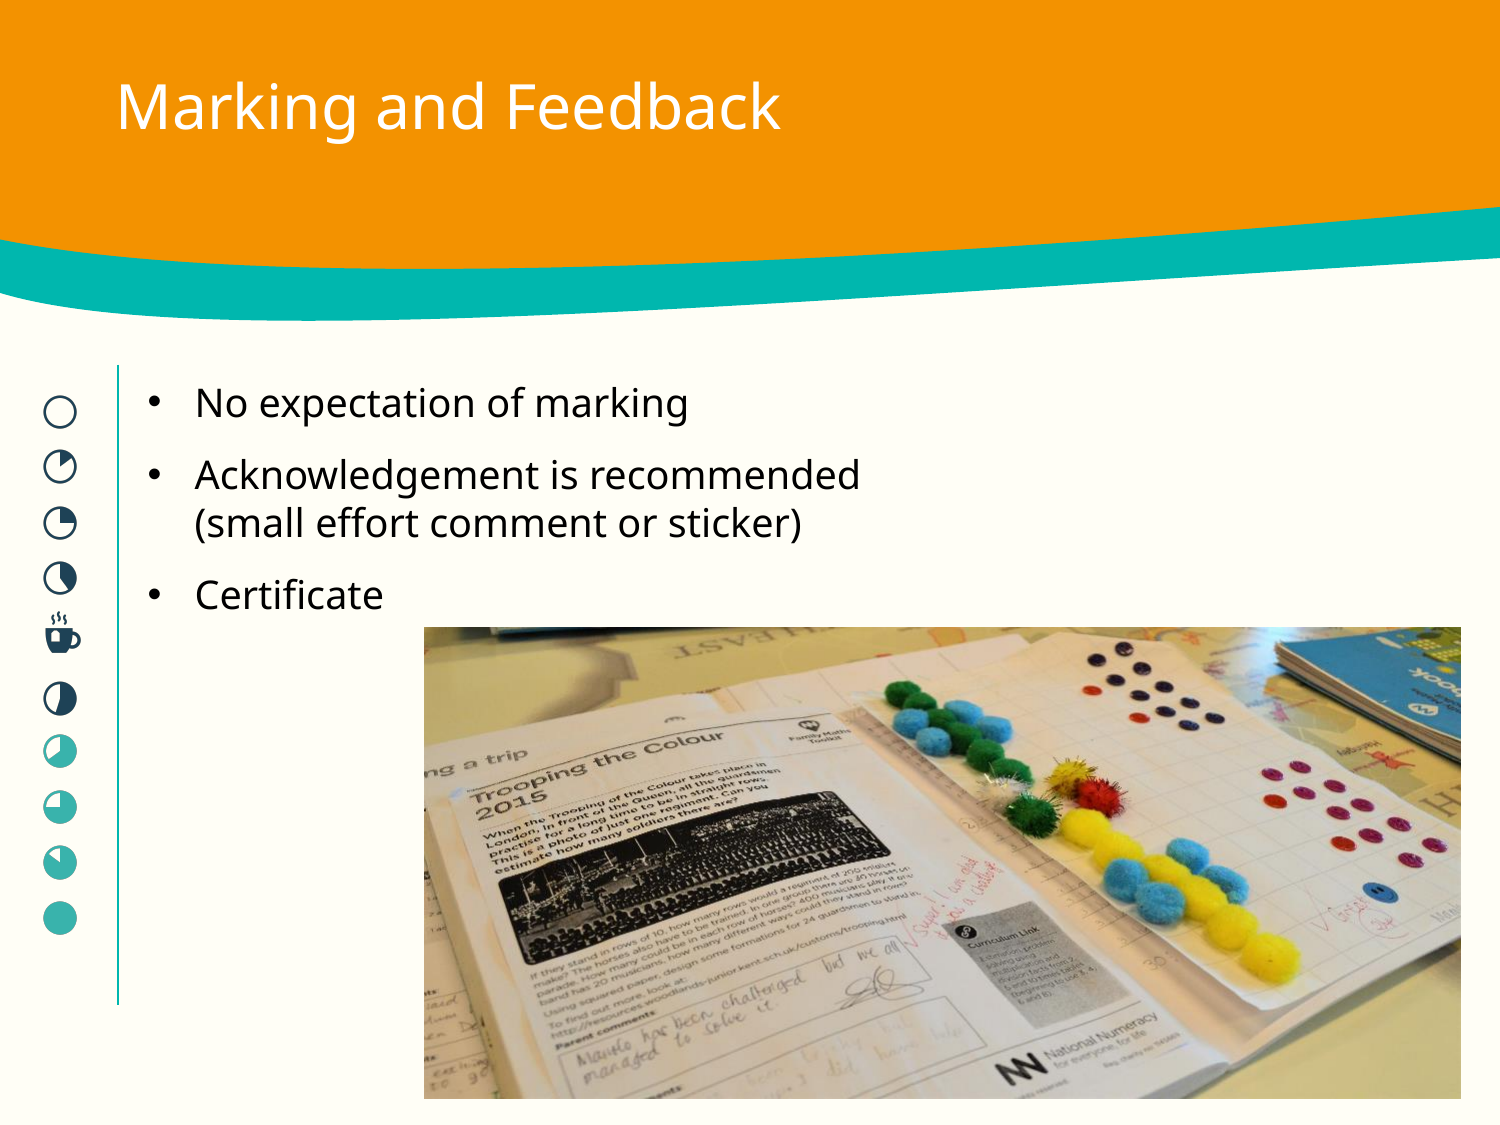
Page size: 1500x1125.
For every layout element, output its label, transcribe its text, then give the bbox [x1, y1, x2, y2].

picture [39, 841, 81, 884]
picture [39, 677, 81, 720]
picture [39, 391, 81, 434]
text_box No expectation of marking Acknowledgement is recommended (small effort comment or sticker) Certificate [132, 370, 943, 625]
picture [424, 627, 1461, 1099]
picture [39, 445, 81, 488]
picture [39, 557, 81, 600]
picture [39, 897, 81, 940]
picture [39, 502, 81, 545]
picture [36, 605, 90, 660]
list Marking and Feedback [100, 67, 1411, 258]
picture [39, 785, 81, 828]
picture [39, 730, 81, 773]
